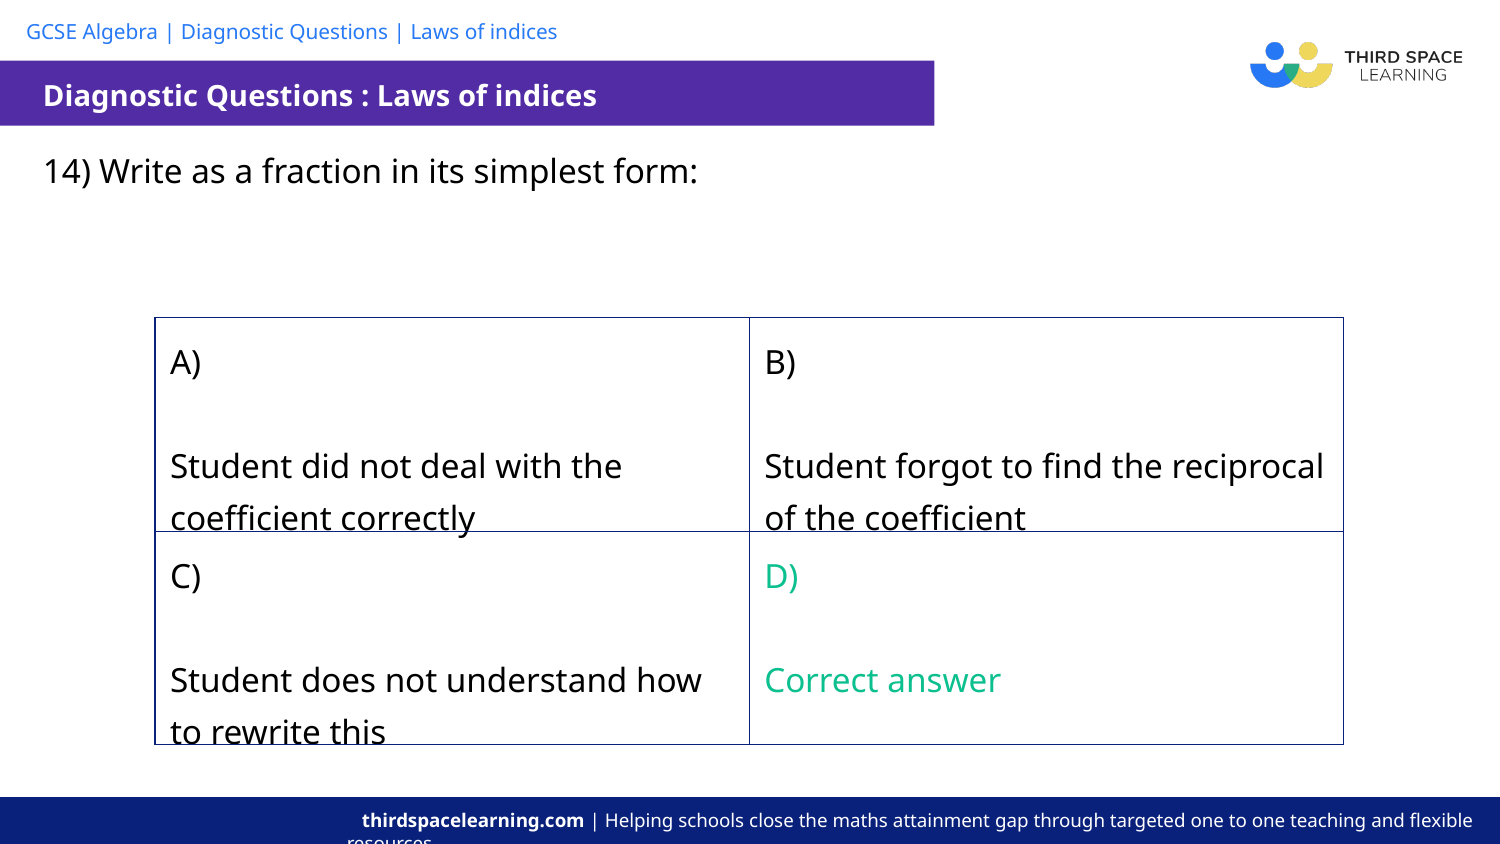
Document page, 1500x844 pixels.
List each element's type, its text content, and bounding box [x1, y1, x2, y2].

picture [1250, 33, 1465, 99]
text_box Diagnostic Questions : Laws of indices [27, 61, 778, 127]
